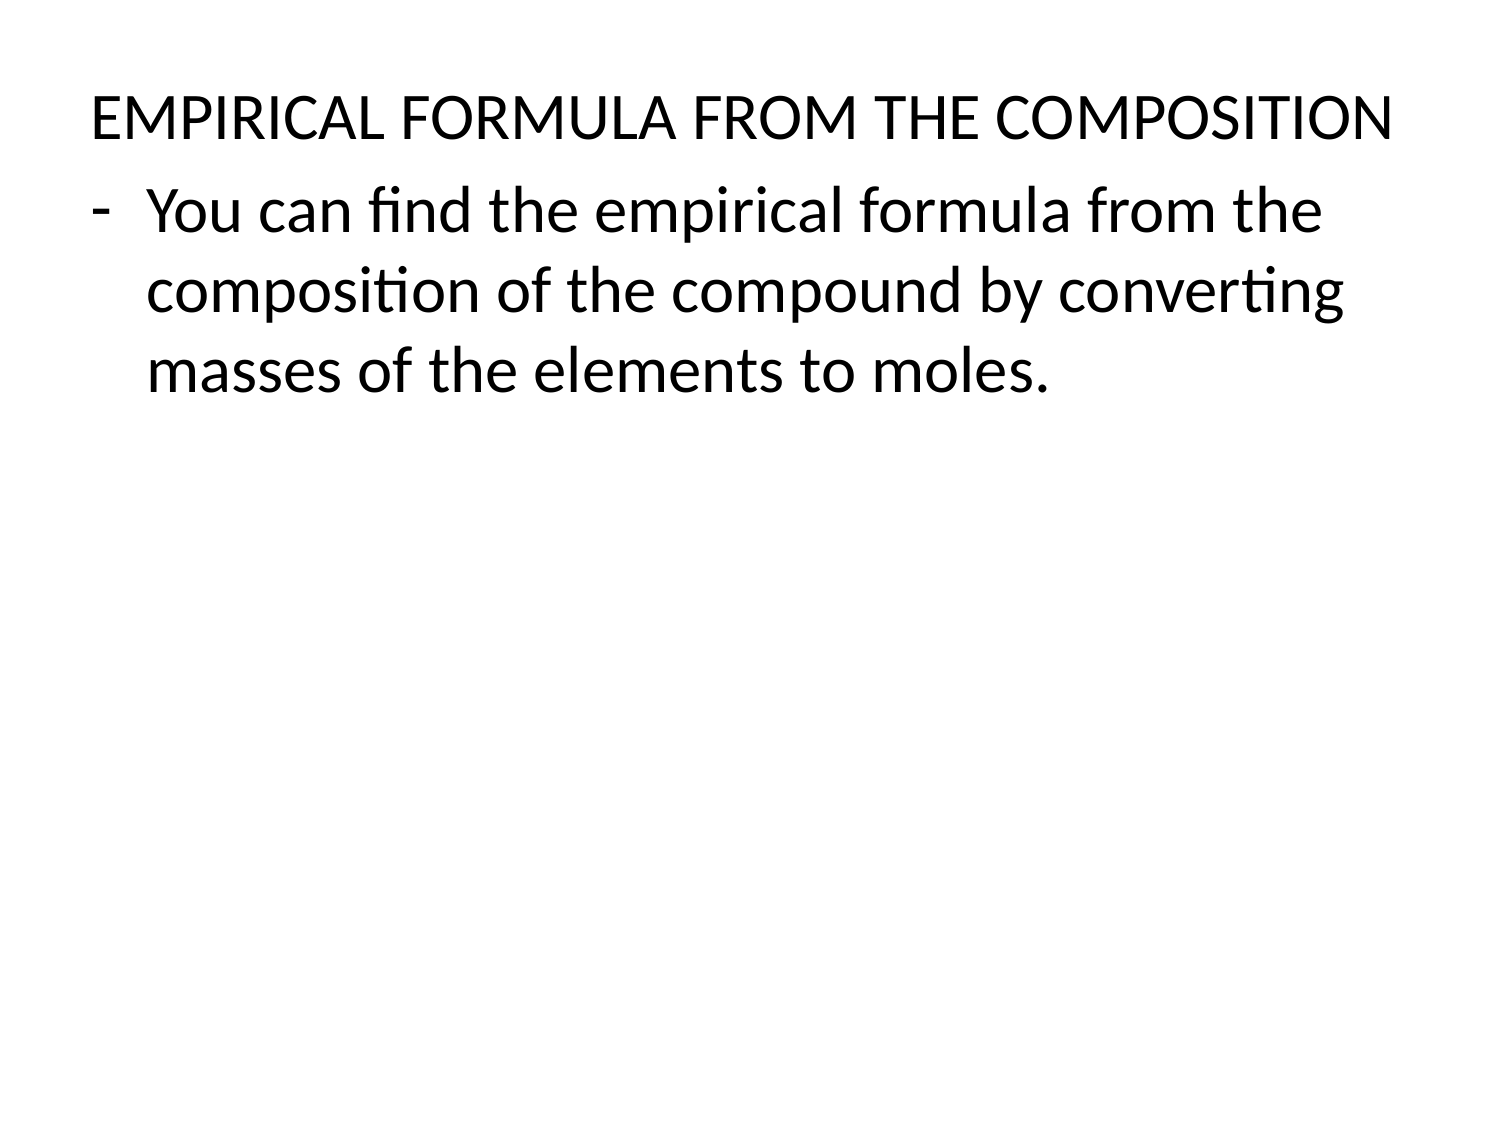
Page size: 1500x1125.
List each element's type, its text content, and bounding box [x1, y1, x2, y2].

list EMPIRICAL FORMULA FROM THE COMPOSITION You can find the empirical formula from the composition of the compound by converting masses of the elements to moles. [75, 65, 1425, 1005]
